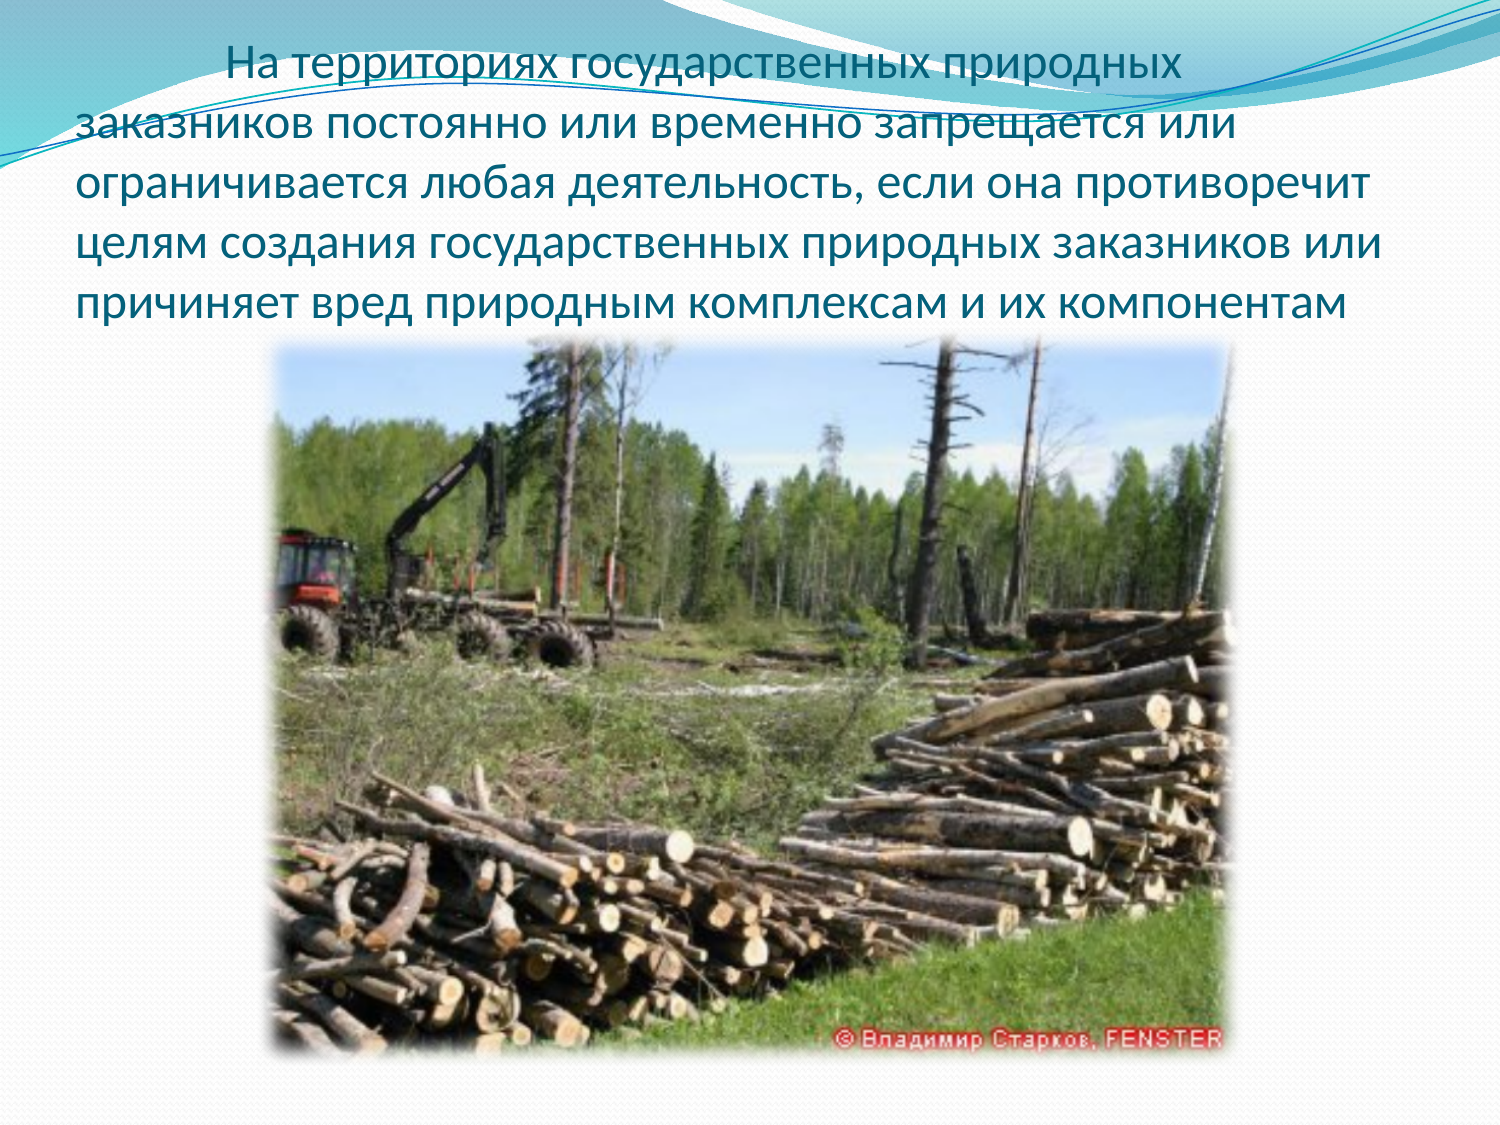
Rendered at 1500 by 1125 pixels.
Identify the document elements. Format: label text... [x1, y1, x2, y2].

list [257, 327, 1243, 1067]
title На территориях государственных природных заказников постоянно или временно запрещается или ограничивается любая деятельность, если она противоречит целям создания государственных природных заказников или причиняет вред природным комплексам и их компонентам [74, 115, 1426, 329]
